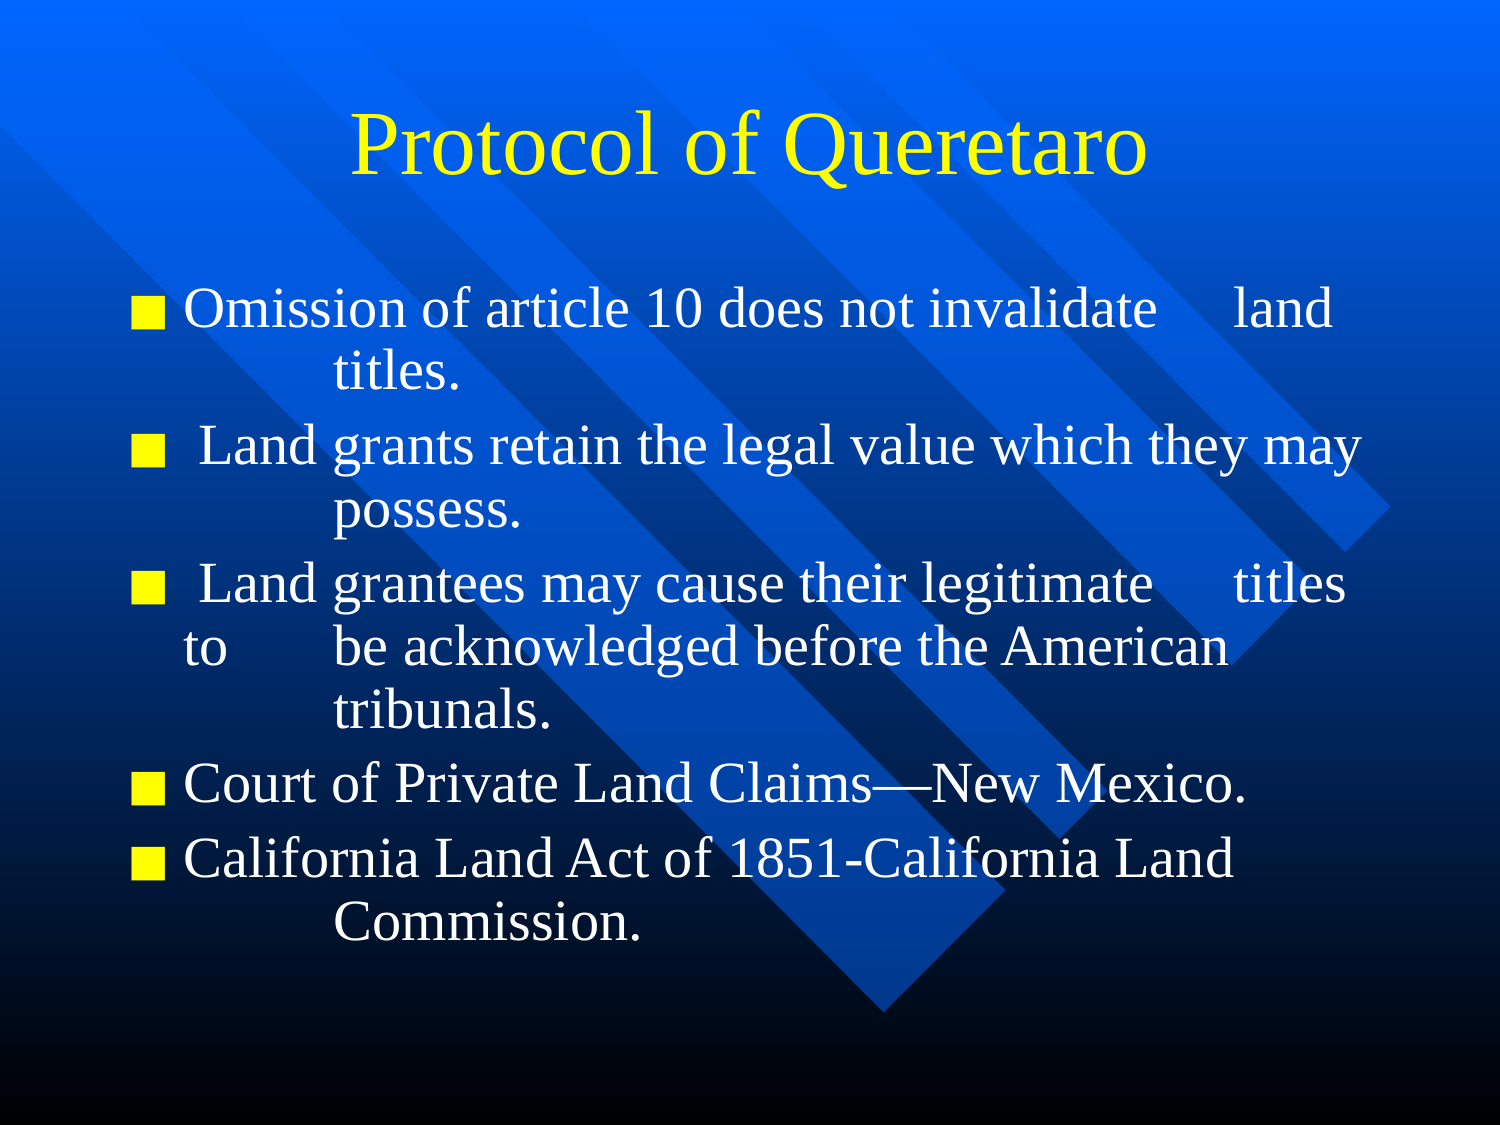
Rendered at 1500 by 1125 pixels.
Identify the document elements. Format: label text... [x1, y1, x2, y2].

title Protocol of Queretaro [112, 37, 1388, 238]
list Omission of article 10 does not invalidate land titles. Land grants retain the legal value which they may possess. Land grantees may cause their legitimate titles to be acknowledged before the American tribunals. Court of Private Land Claims—New Mexico. California Land Act of 1851-California Land Commission. [112, 269, 1388, 1000]
